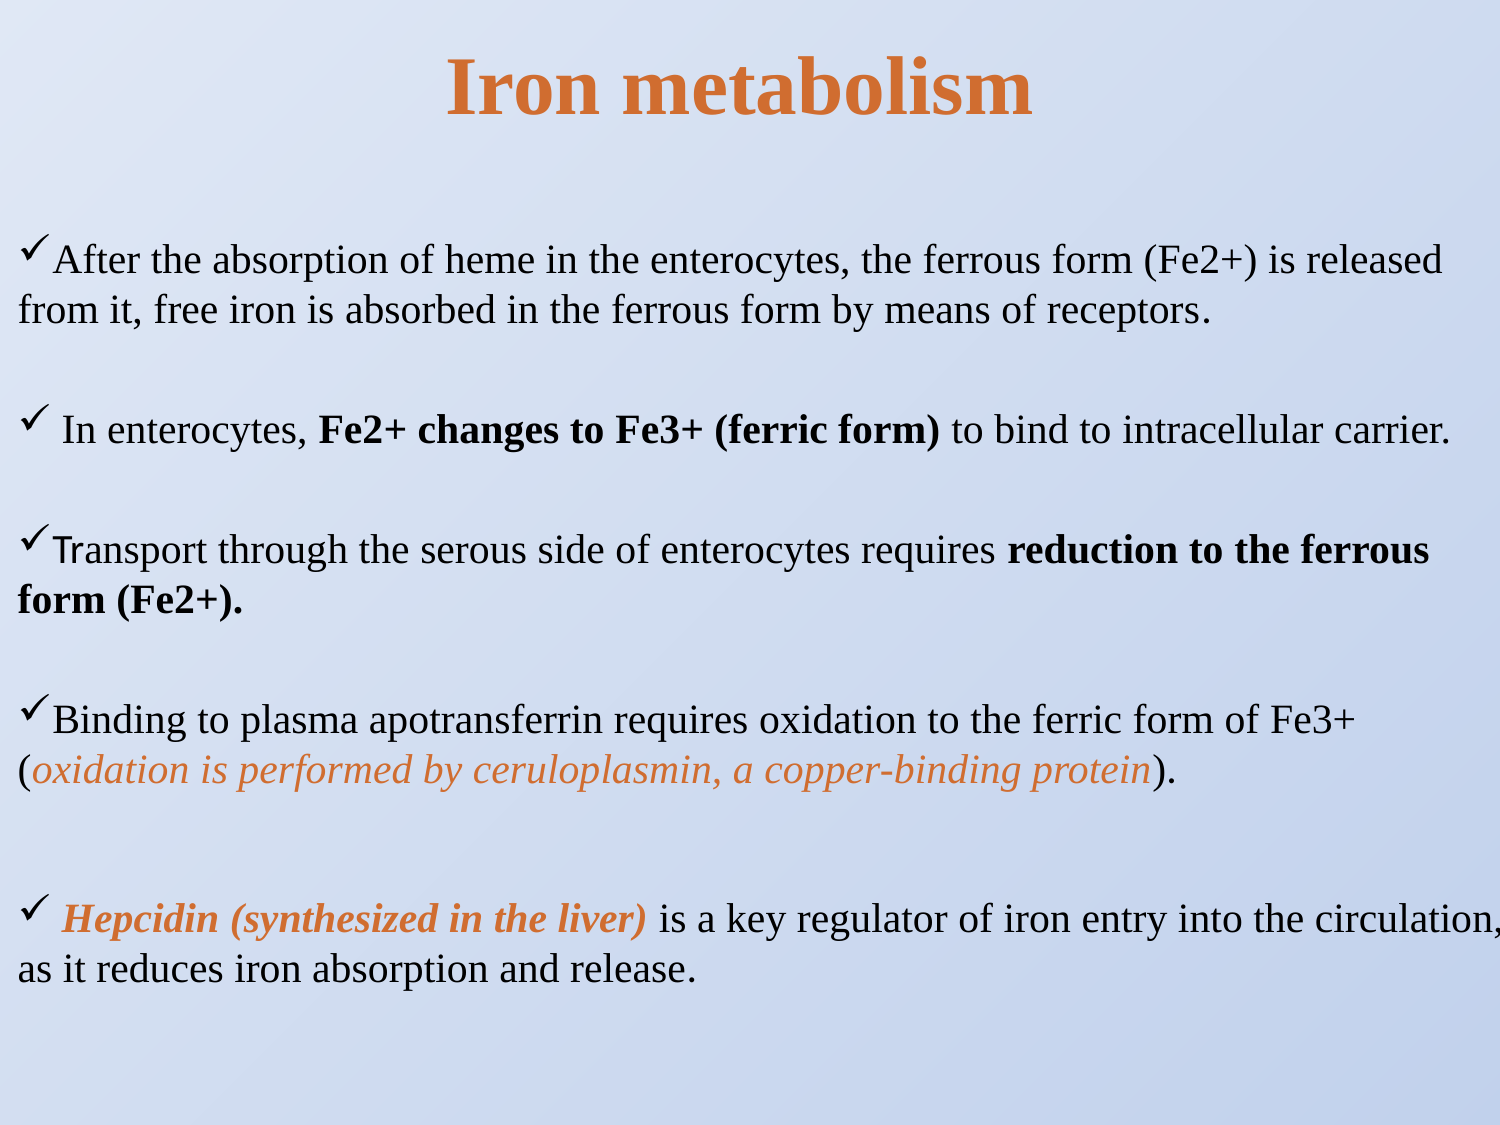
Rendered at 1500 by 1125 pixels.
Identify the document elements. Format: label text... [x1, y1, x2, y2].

title Iron metabolism [64, 30, 1415, 145]
list After the absorption of heme in the enterocytes, the ferrous form (Fe2+) is released from it, free iron is absorbed in the ferrous form by means of receptors. In enterocytes, Fe2+ changes to Fe3+ (ferric form) to bind to intracellular carrier. Transport through the serous side of enterocytes requires reduction to the ferrous form (Fe2+). Binding to plasma apotransferrin requires oxidation to the ferric form of Fe3+ (oxidation is performed by ceruloplasmin, a copper-binding protein). Hepcidin (synthesized in the liver) is a key regulator of iron entry into the circulation, as it reduces iron absorption and release. [17, 231, 1500, 1071]
